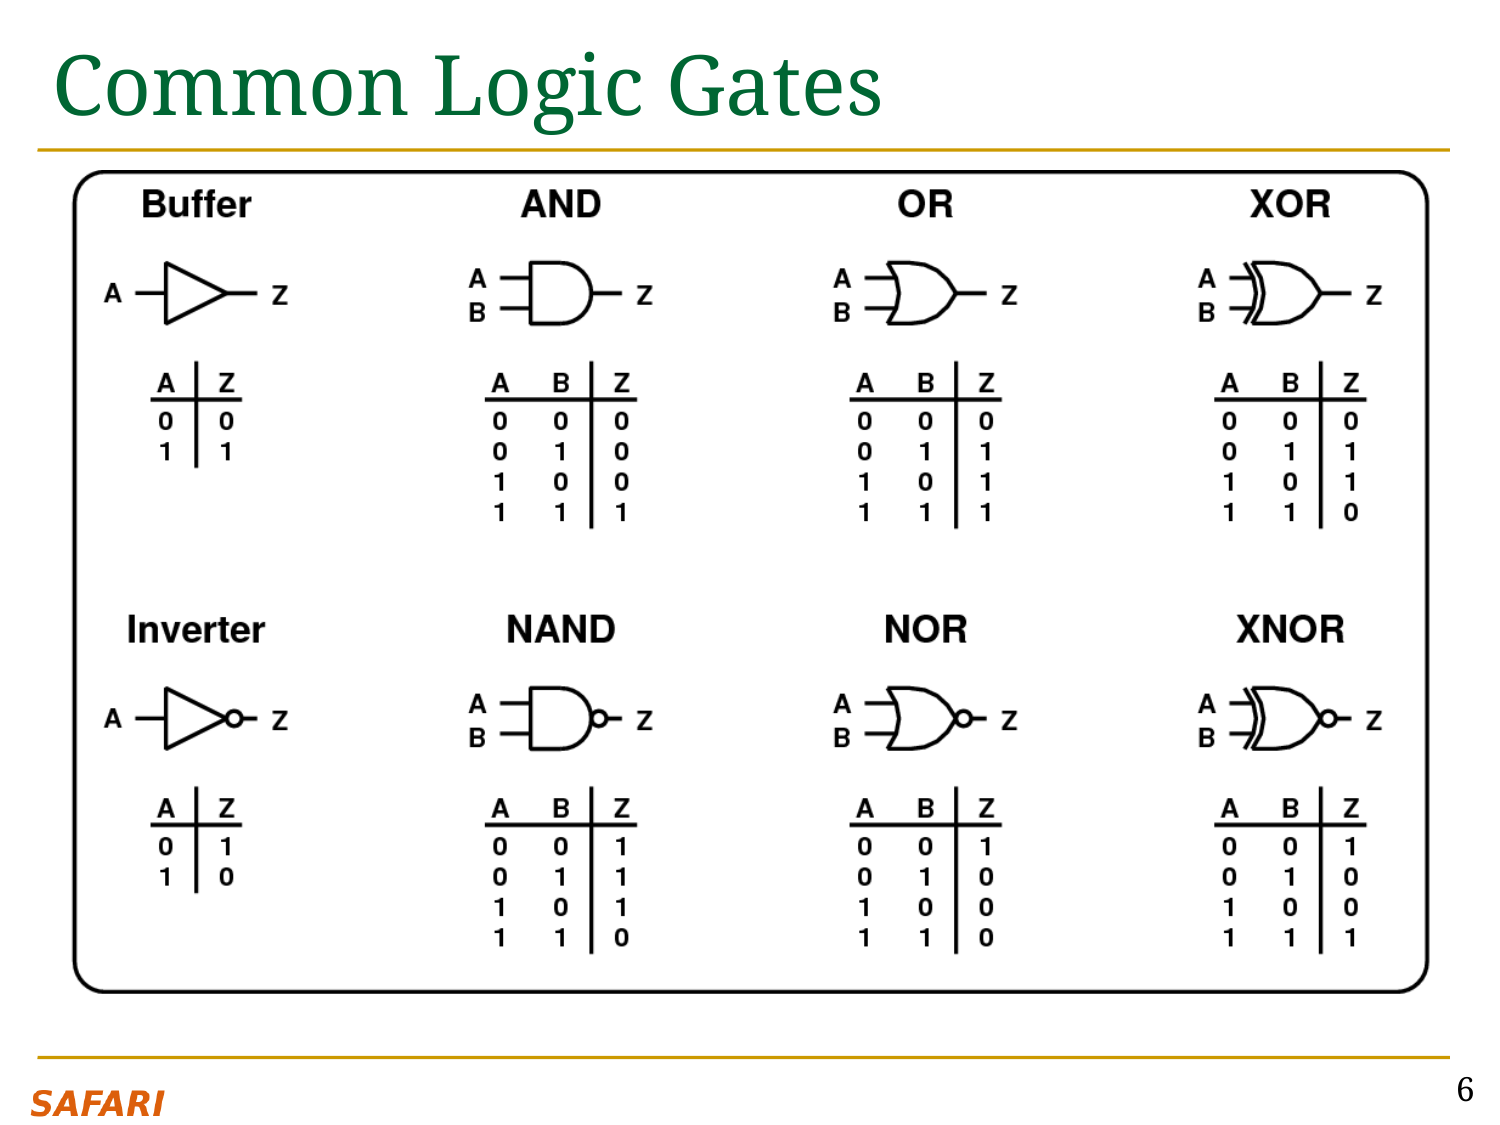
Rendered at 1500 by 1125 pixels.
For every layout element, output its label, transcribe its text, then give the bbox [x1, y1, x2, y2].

picture [68, 169, 1432, 1000]
picture [29, 1083, 169, 1124]
slide_number 6 [1139, 1045, 1490, 1121]
title Common Logic Gates [37, 24, 1450, 170]
